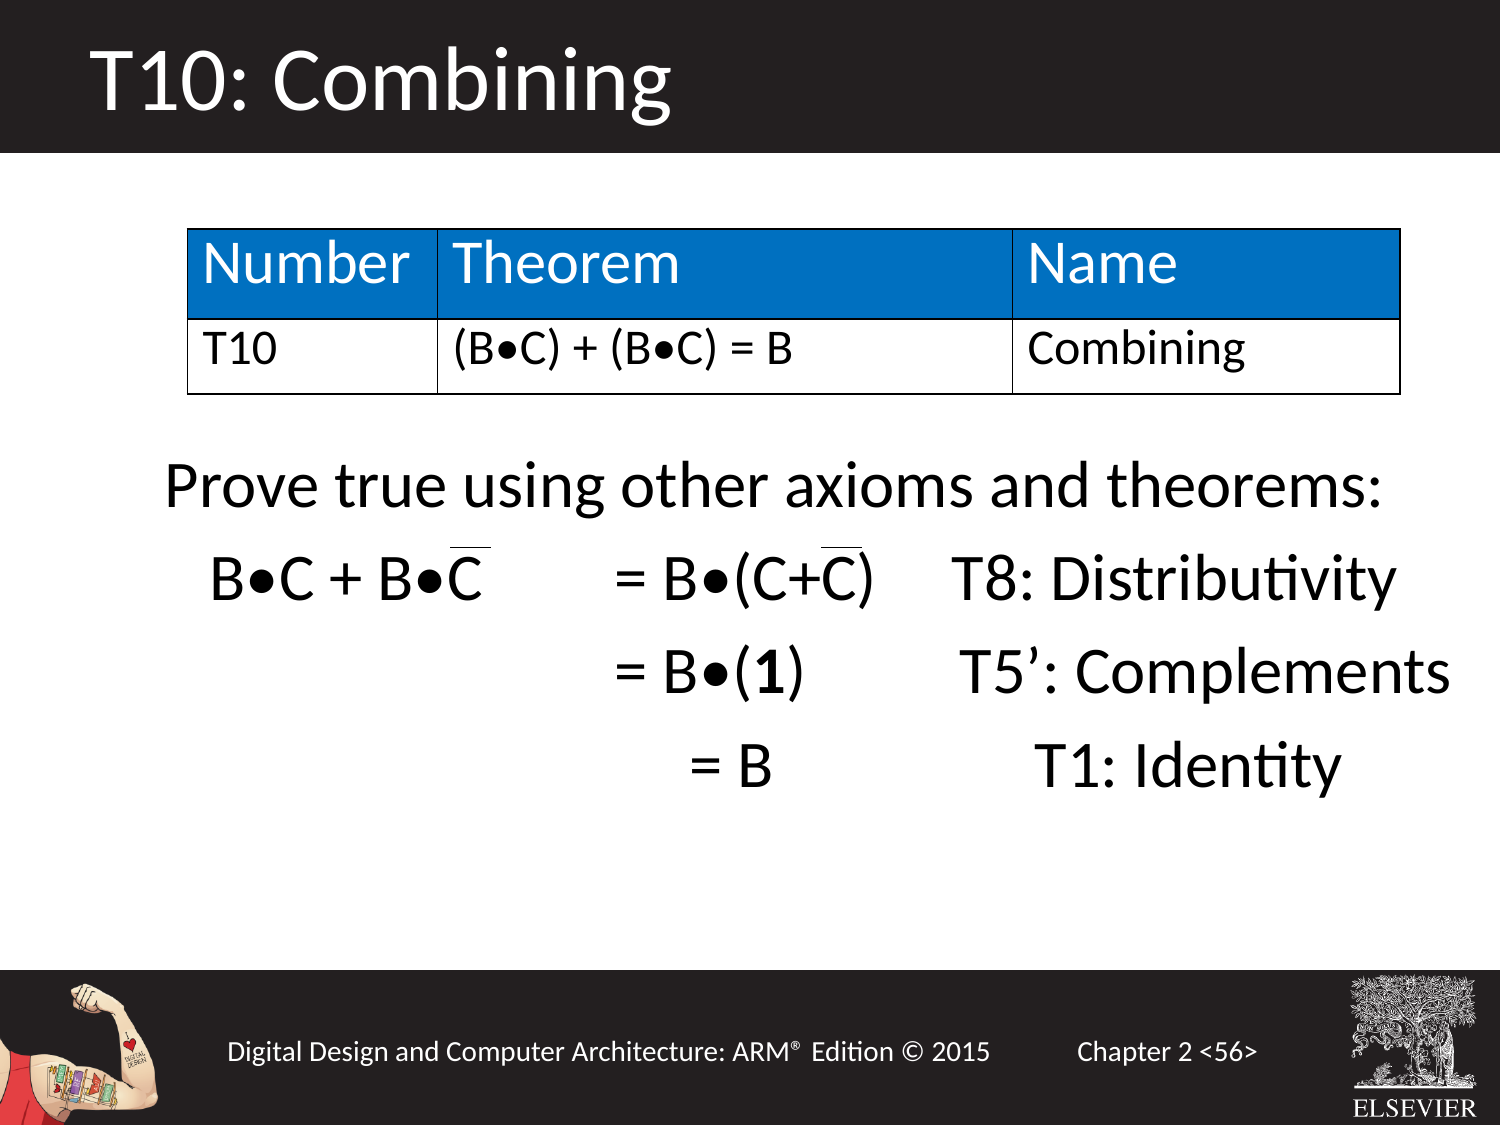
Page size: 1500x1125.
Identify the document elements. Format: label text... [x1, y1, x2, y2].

table_header Number [188, 230, 437, 318]
picture [0, 979, 163, 1125]
text_box Prove true using other axioms and theorems: B•C + B•C = B•(C+C) T8: Distributivity = B•(1) T5’: Complements = B T1: Identity [149, 433, 1488, 966]
text_box T10: Combining [75, 11, 1375, 136]
table_cell (B•C) + (B•C) = B [438, 320, 1012, 393]
table_header Name [1013, 230, 1399, 318]
table_cell T10 [188, 320, 437, 393]
table_header Theorem [438, 230, 1012, 318]
picture [1350, 974, 1477, 1117]
table_cell Combining [1013, 320, 1399, 393]
